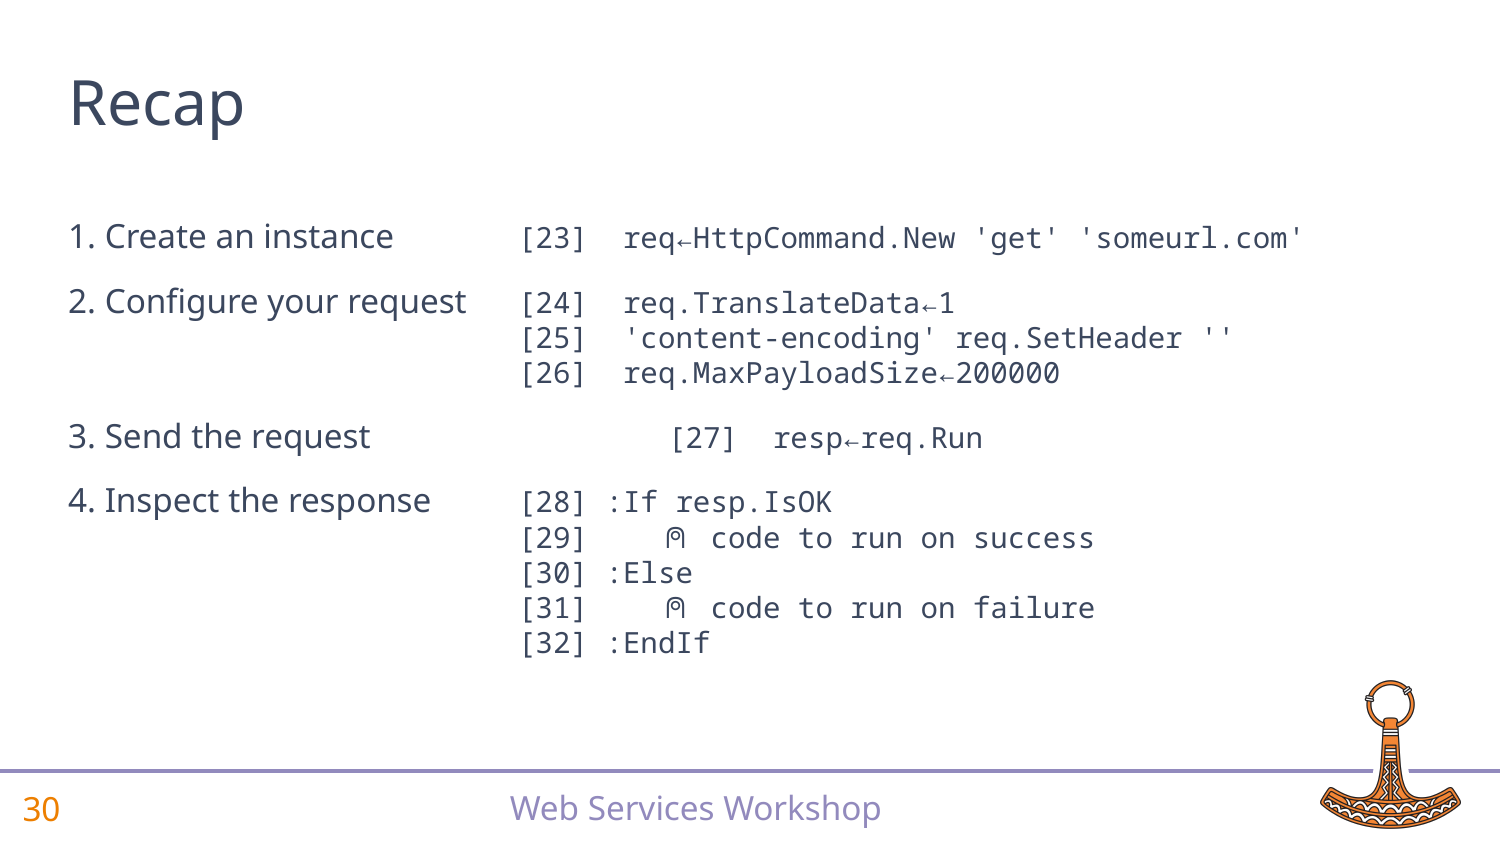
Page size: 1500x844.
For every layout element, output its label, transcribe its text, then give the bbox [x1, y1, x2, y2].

list 1. Create an instance [23] req←HttpCommand.New 'get' 'someurl.com' 2. Configure your request [24] req.TranslateData←1 [25] 'content-encoding' req.SetHeader '' [26] req.MaxPayloadSize←200000 3. Send the request [27] resp←req.Run 4. Inspect the response [28] :If resp.IsOK [29] ⍝ code to run on success [30] :Else [31] ⍝ code to run on failure [32] :EndIf [53, 207, 1453, 740]
title Recap [53, 43, 1203, 157]
picture [1320, 680, 1461, 829]
